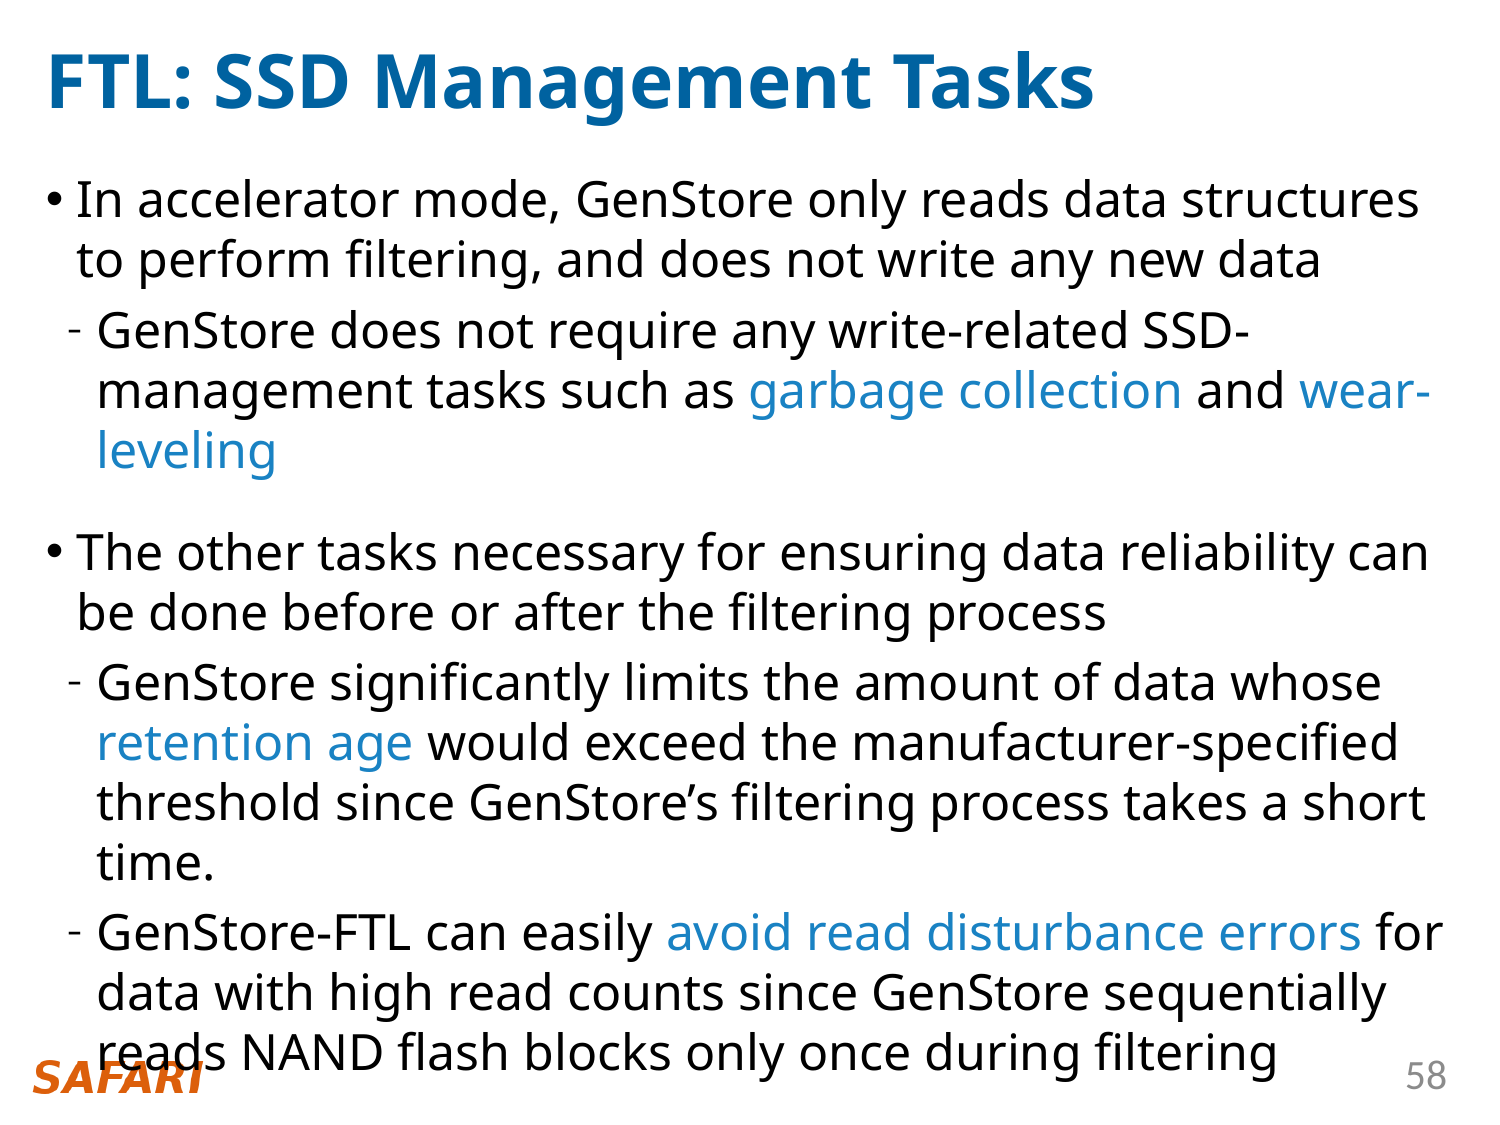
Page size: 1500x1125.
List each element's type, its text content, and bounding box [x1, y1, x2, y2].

picture [31, 1051, 209, 1104]
title FTL: SSD Management Tasks [31, 15, 1475, 143]
list In accelerator mode, GenStore only reads data structures to perform filtering, and does not write any new data GenStore does not require any write-related SSD-management tasks such as garbage collection and wear-leveling The other tasks necessary for ensuring data reliability can be done before or after the filtering process GenStore significantly limits the amount of data whose retention age would exceed the manufacturer-specified threshold since GenStore’s filtering process takes a short time. GenStore-FTL can easily avoid read disturbance errors for data with high read counts since GenStore sequentially reads NAND flash blocks only once during filtering [31, 160, 1475, 1043]
